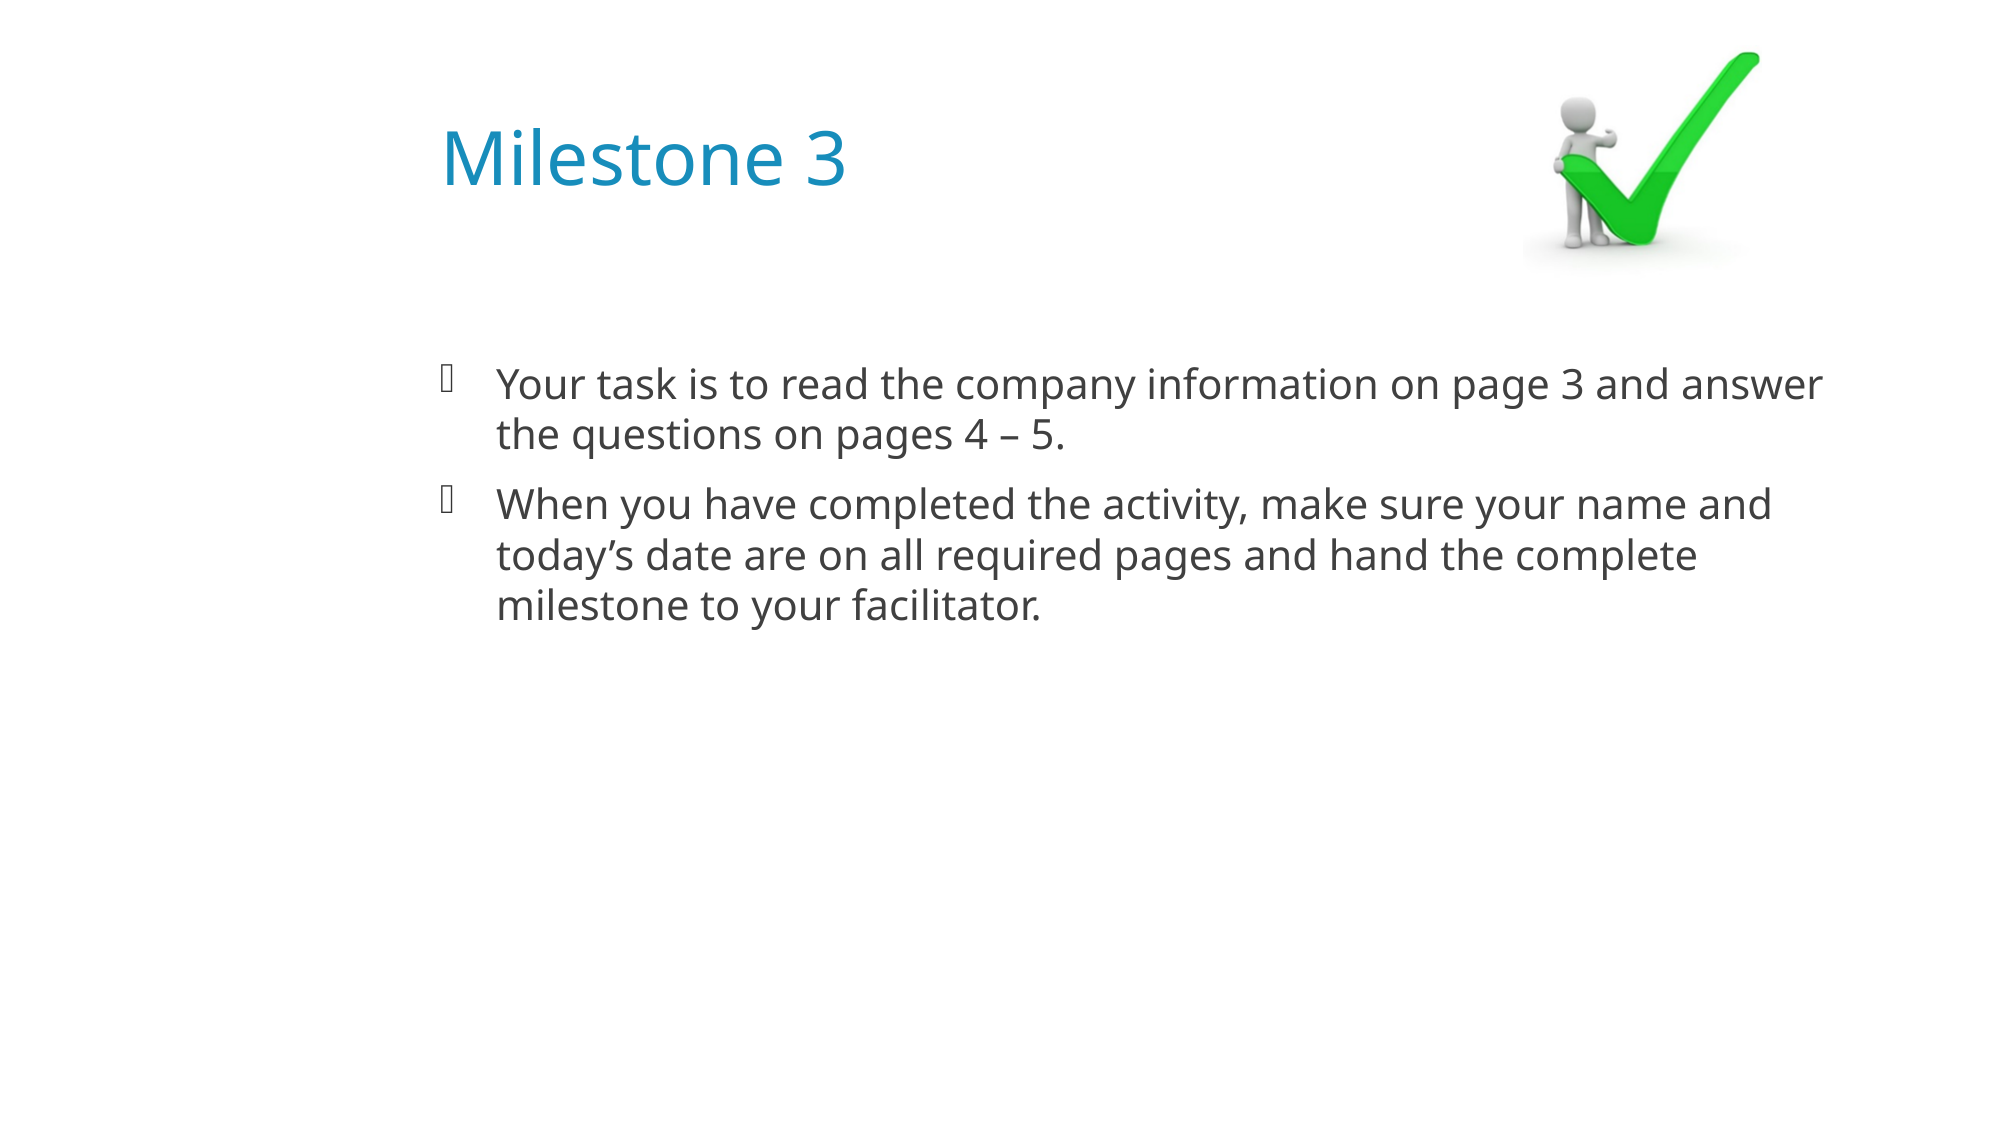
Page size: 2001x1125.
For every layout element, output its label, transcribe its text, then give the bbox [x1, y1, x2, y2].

title Milestone 3 [425, 102, 1888, 313]
picture [1523, 45, 1762, 283]
list Your task is to read the company information on page 3 and answer the questions on pages 4 – 5. When you have completed the activity, make sure your name and today’s date are on all required pages and hand the complete milestone to your facilitator. [424, 350, 1888, 1074]
